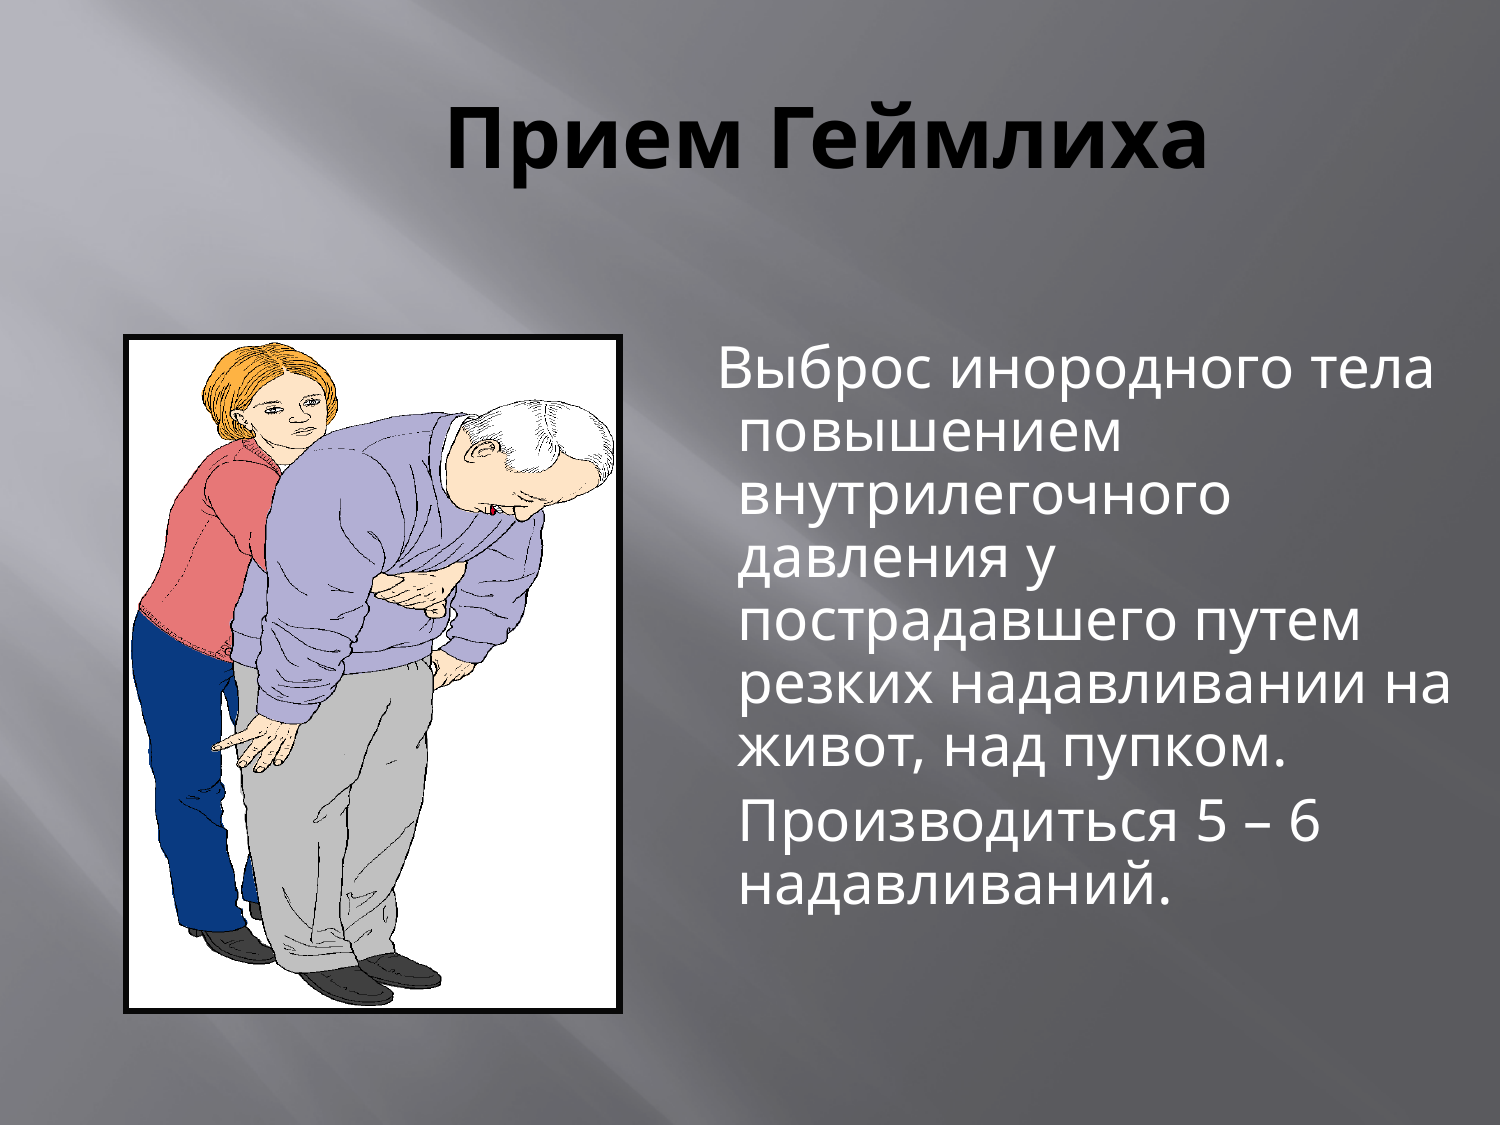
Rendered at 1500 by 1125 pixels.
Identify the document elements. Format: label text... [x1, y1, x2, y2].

list Выброс инородного тела повышением внутрилегочного давления у пострадавшего путем резких надавливании на живот, над пупком. Производиться 5 – 6 надавливаний. [632, 331, 1469, 1006]
picture [128, 339, 617, 1009]
title Прием Геймлиха [188, 35, 1468, 235]
